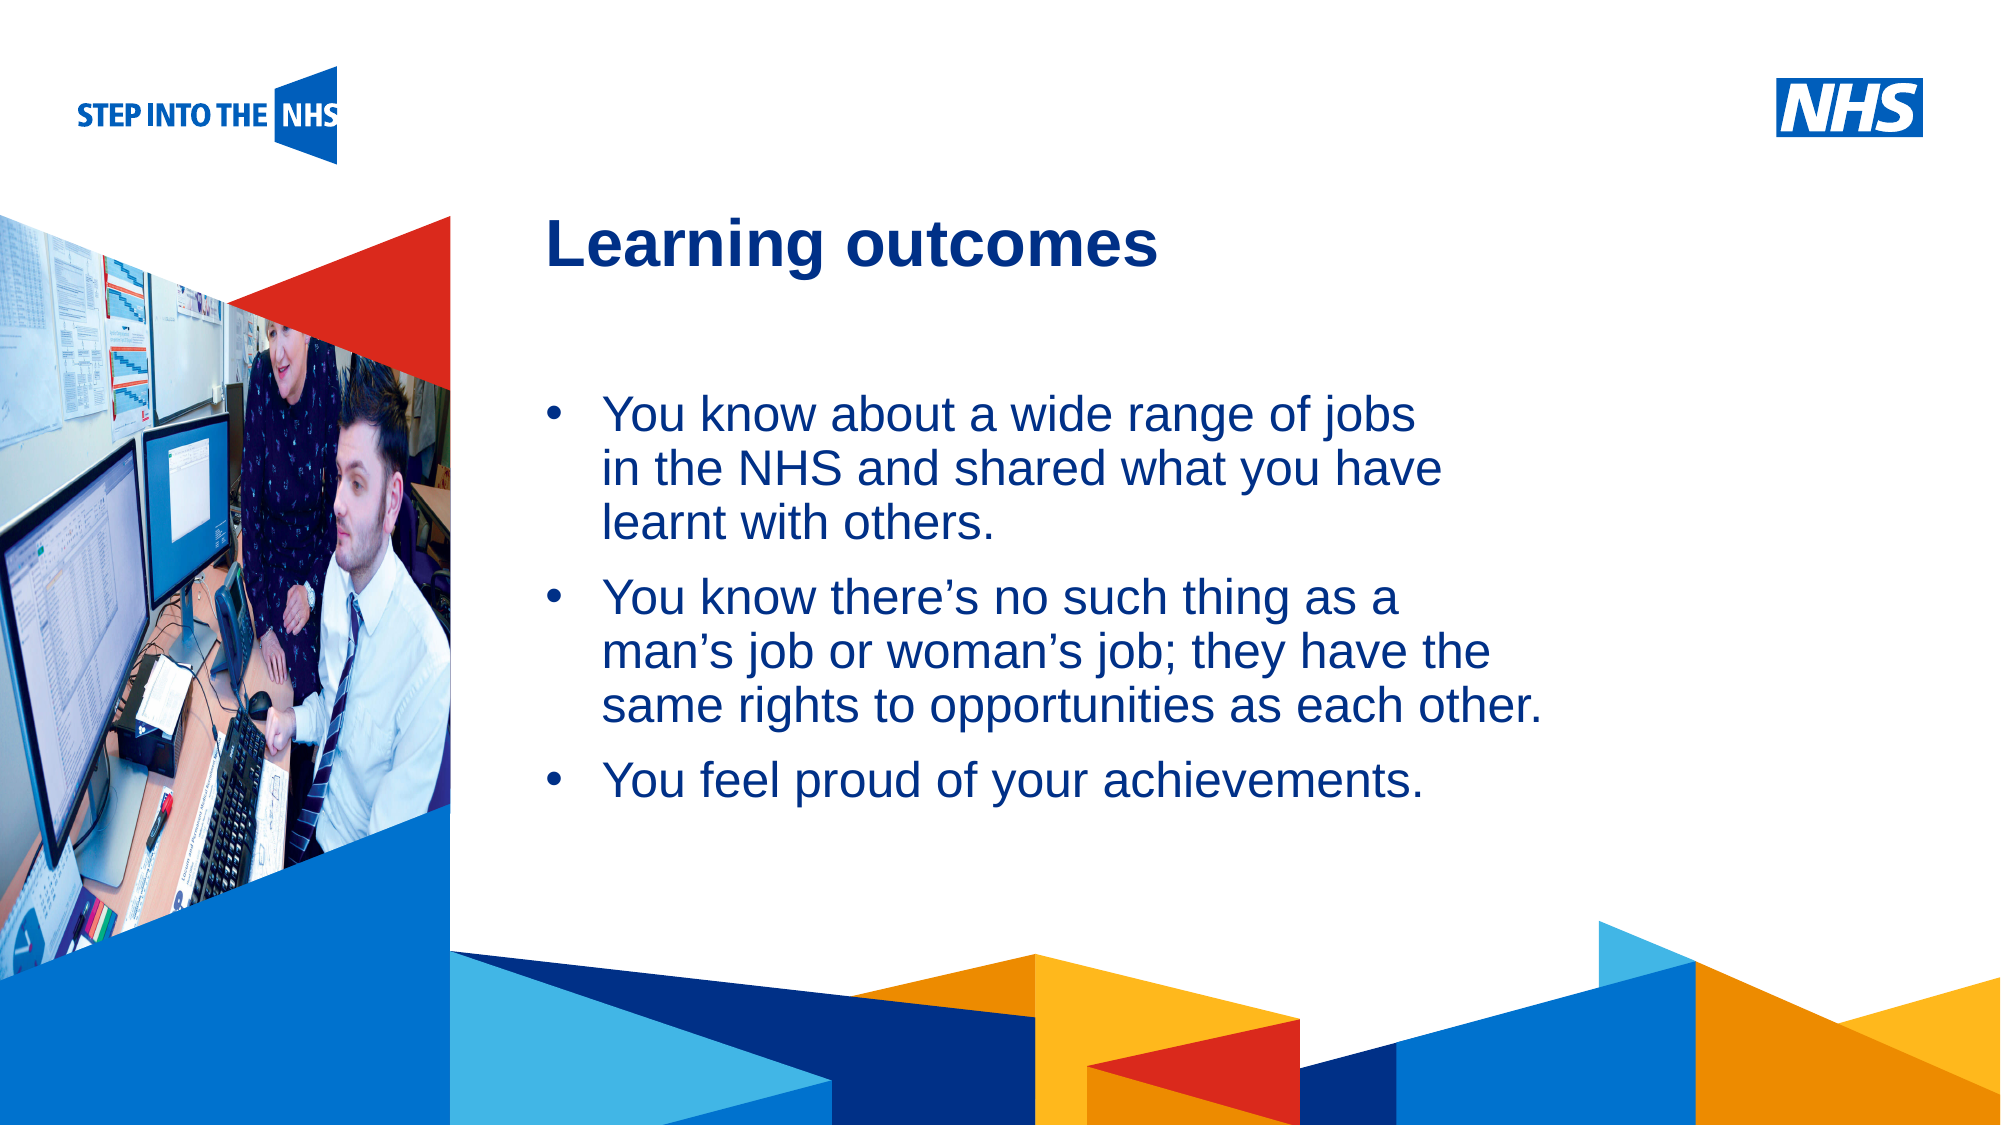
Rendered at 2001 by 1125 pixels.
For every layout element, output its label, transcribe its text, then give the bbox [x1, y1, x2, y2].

title Learning outcomes [545, 208, 1672, 296]
list You know about a wide range of jobs in the NHS and shared what you have learnt with others. You know there’s no such thing as a man’s job or woman’s job; they have the same rights to opportunities as each other. You feel proud of your achievements. [545, 388, 1545, 958]
text_box [267, 288, 1237, 1106]
picture [0, 214, 451, 981]
